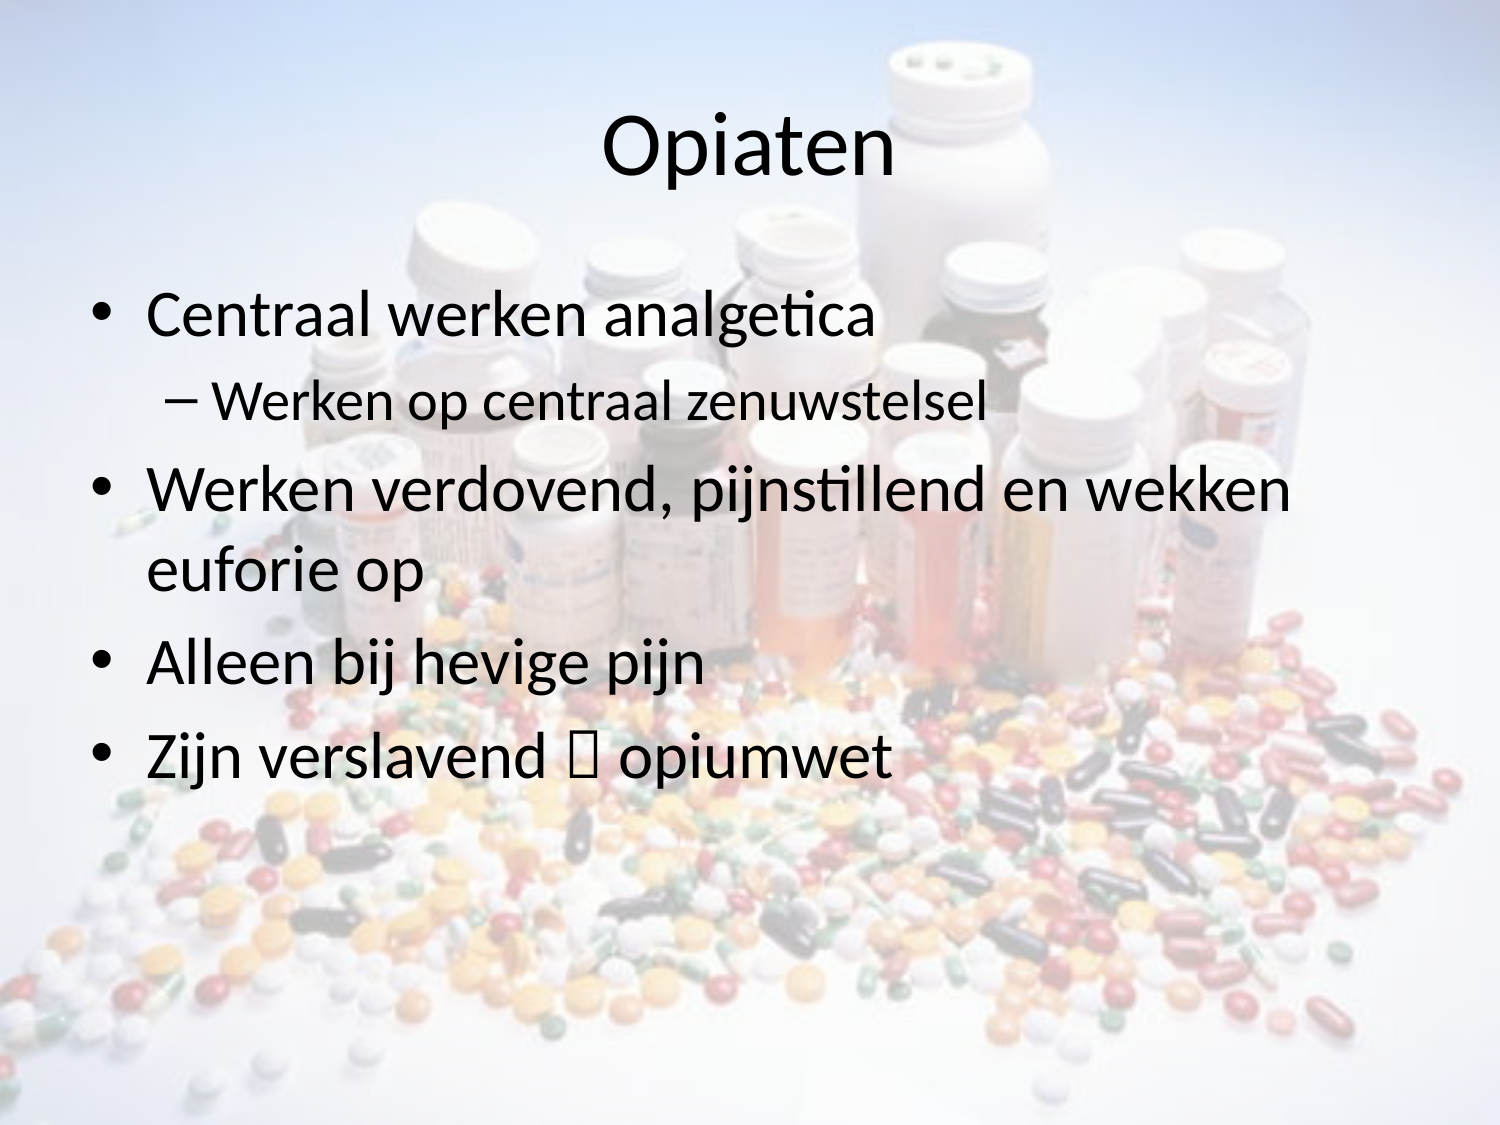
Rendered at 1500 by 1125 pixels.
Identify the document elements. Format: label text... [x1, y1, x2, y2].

title Opiaten [75, 45, 1425, 233]
list Centraal werken analgetica Werken op centraal zenuwstelsel Werken verdovend, pijnstillend en wekken euforie op Alleen bij hevige pijn Zijn verslavend  opiumwet [75, 262, 1425, 1005]
